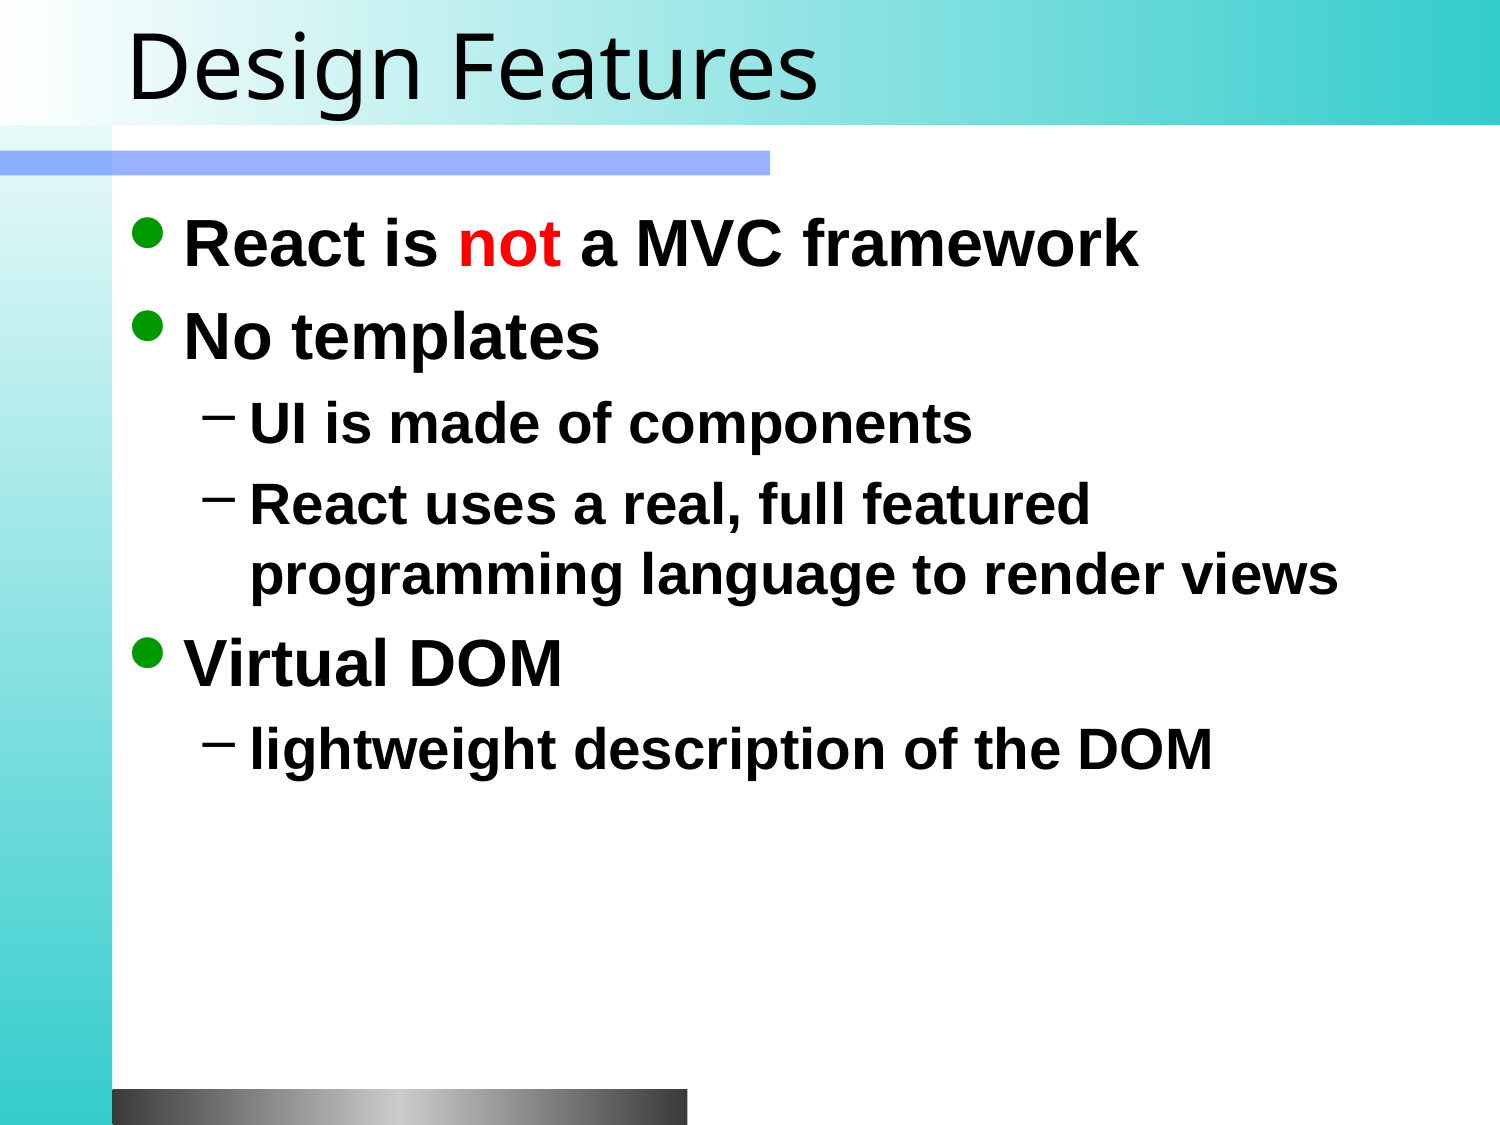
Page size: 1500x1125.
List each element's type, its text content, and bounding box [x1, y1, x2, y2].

title Design Features [110, 0, 1388, 127]
list React is not a MVC framework No templates UI is made of components React uses a real, full featured programming language to render views Virtual DOM lightweight description of the DOM [112, 192, 1445, 1095]
